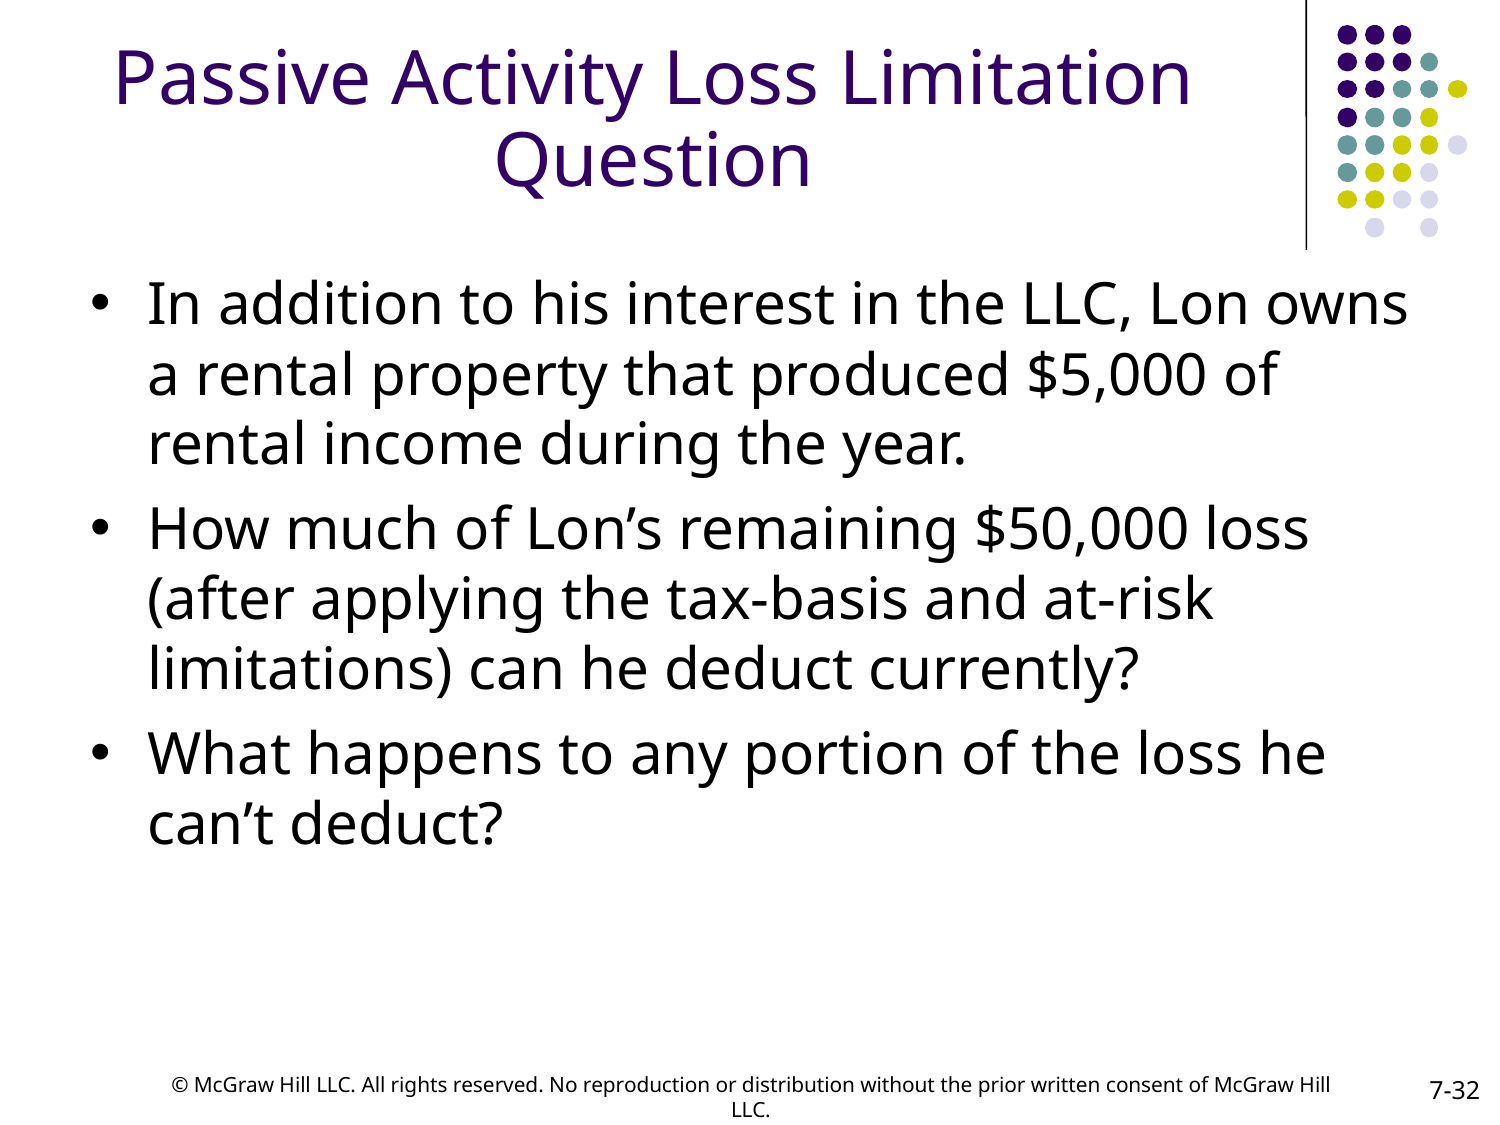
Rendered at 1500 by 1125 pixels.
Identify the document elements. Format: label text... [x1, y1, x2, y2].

title Passive Activity Loss Limitation Question [32, 8, 1275, 234]
slide_number 7-32 [1345, 1061, 1496, 1122]
list In addition to his interest in the LLC, Lon owns a rental property that produced $5,000 of rental income during the year. How much of Lon’s remaining $50,000 loss (after applying the tax-basis and at-risk limitations) can he deduct currently? What happens to any portion of the loss he can’t deduct? [75, 259, 1425, 1062]
